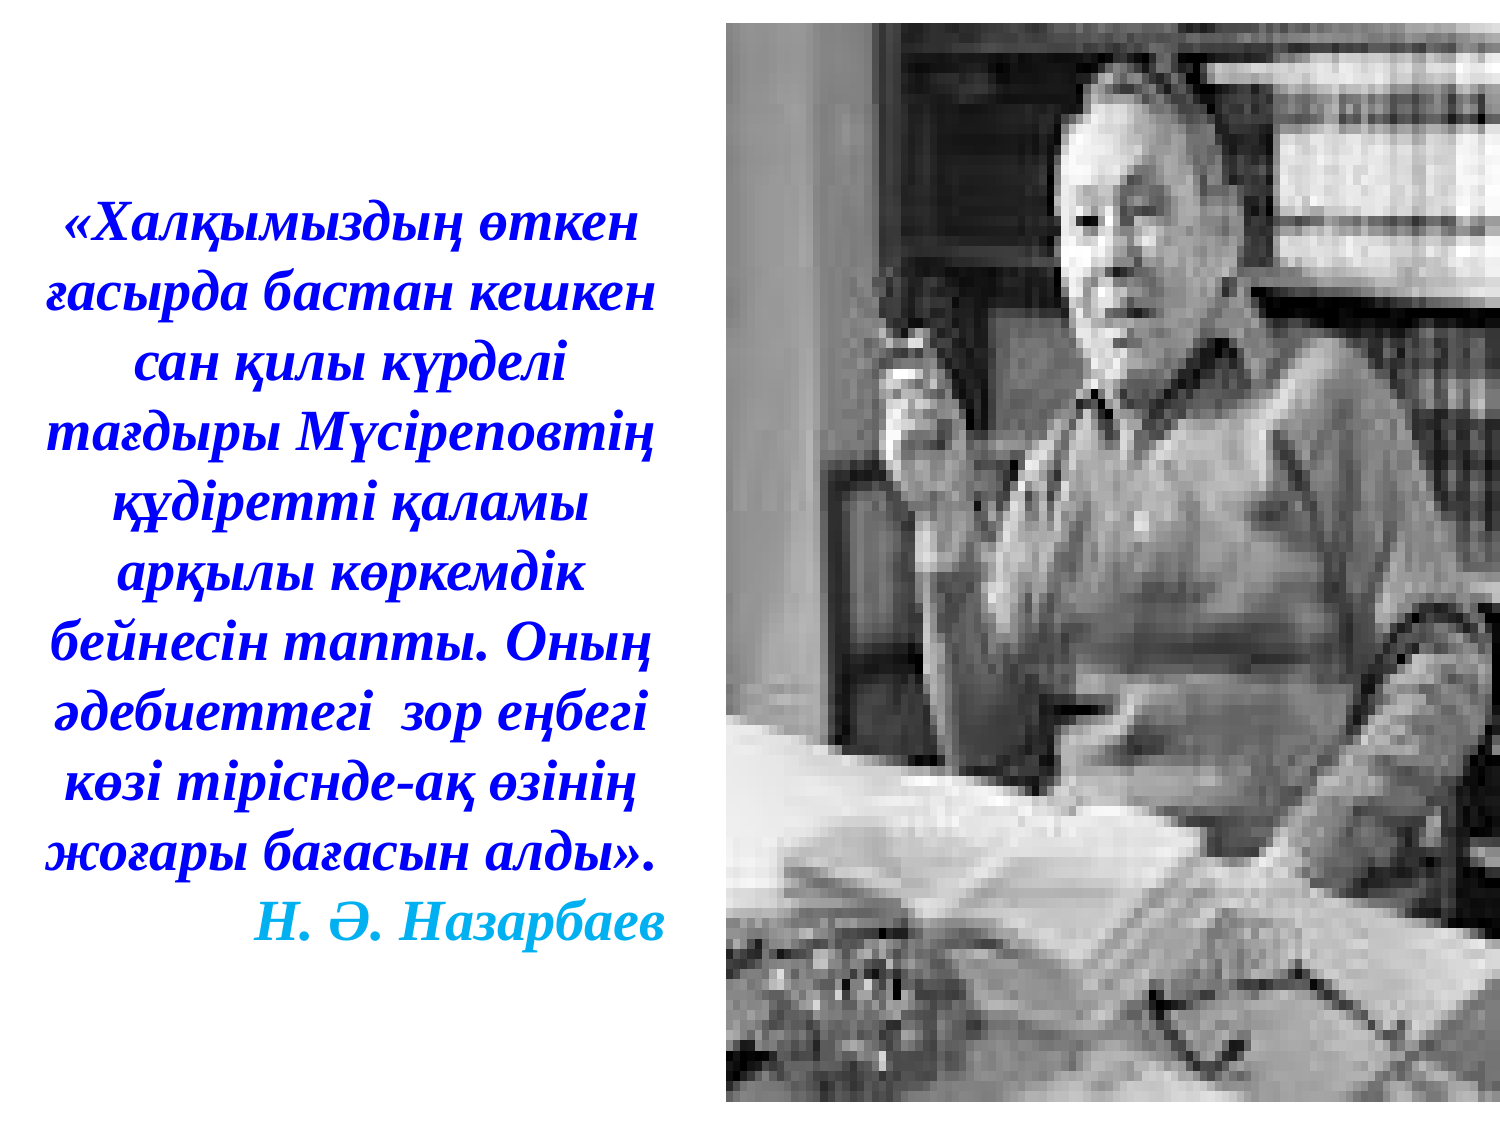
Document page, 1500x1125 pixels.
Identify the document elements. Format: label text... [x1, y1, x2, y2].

picture [726, 23, 1500, 1102]
title «Халқымыздың өткен ғасырда бастан кешкен сан қилы күрделі тағдыры Мүсіреповтің құдіретті қаламы арқылы көркемдік бейнесін тапты. Оның әдебиеттегі зор еңбегі көзі тіріснде-ақ өзінің жоғары бағасын алды». Н. Ә. Назарбаев [0, 45, 704, 1090]
